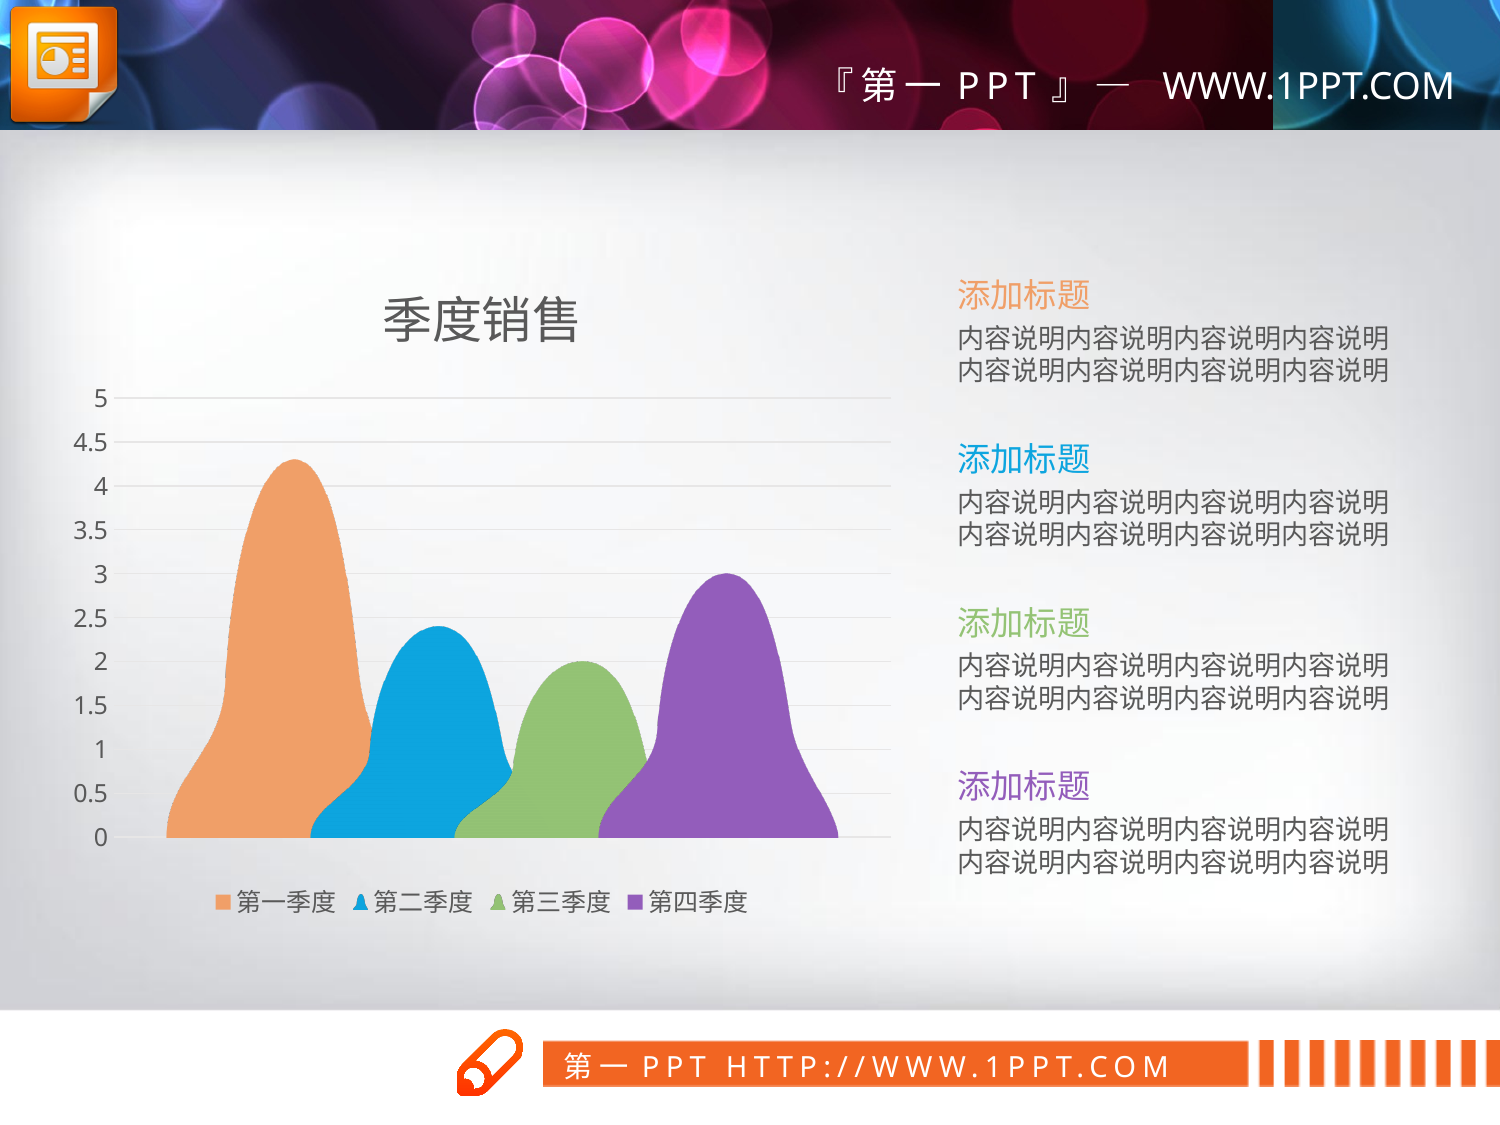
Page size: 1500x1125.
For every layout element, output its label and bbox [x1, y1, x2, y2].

text_box [942, 757, 1474, 887]
text_box [942, 266, 1474, 395]
text_box [942, 594, 1474, 723]
picture [543, 1040, 1500, 1087]
picture [0, 0, 1500, 1012]
chart [56, 243, 909, 926]
text_box [942, 430, 1474, 559]
